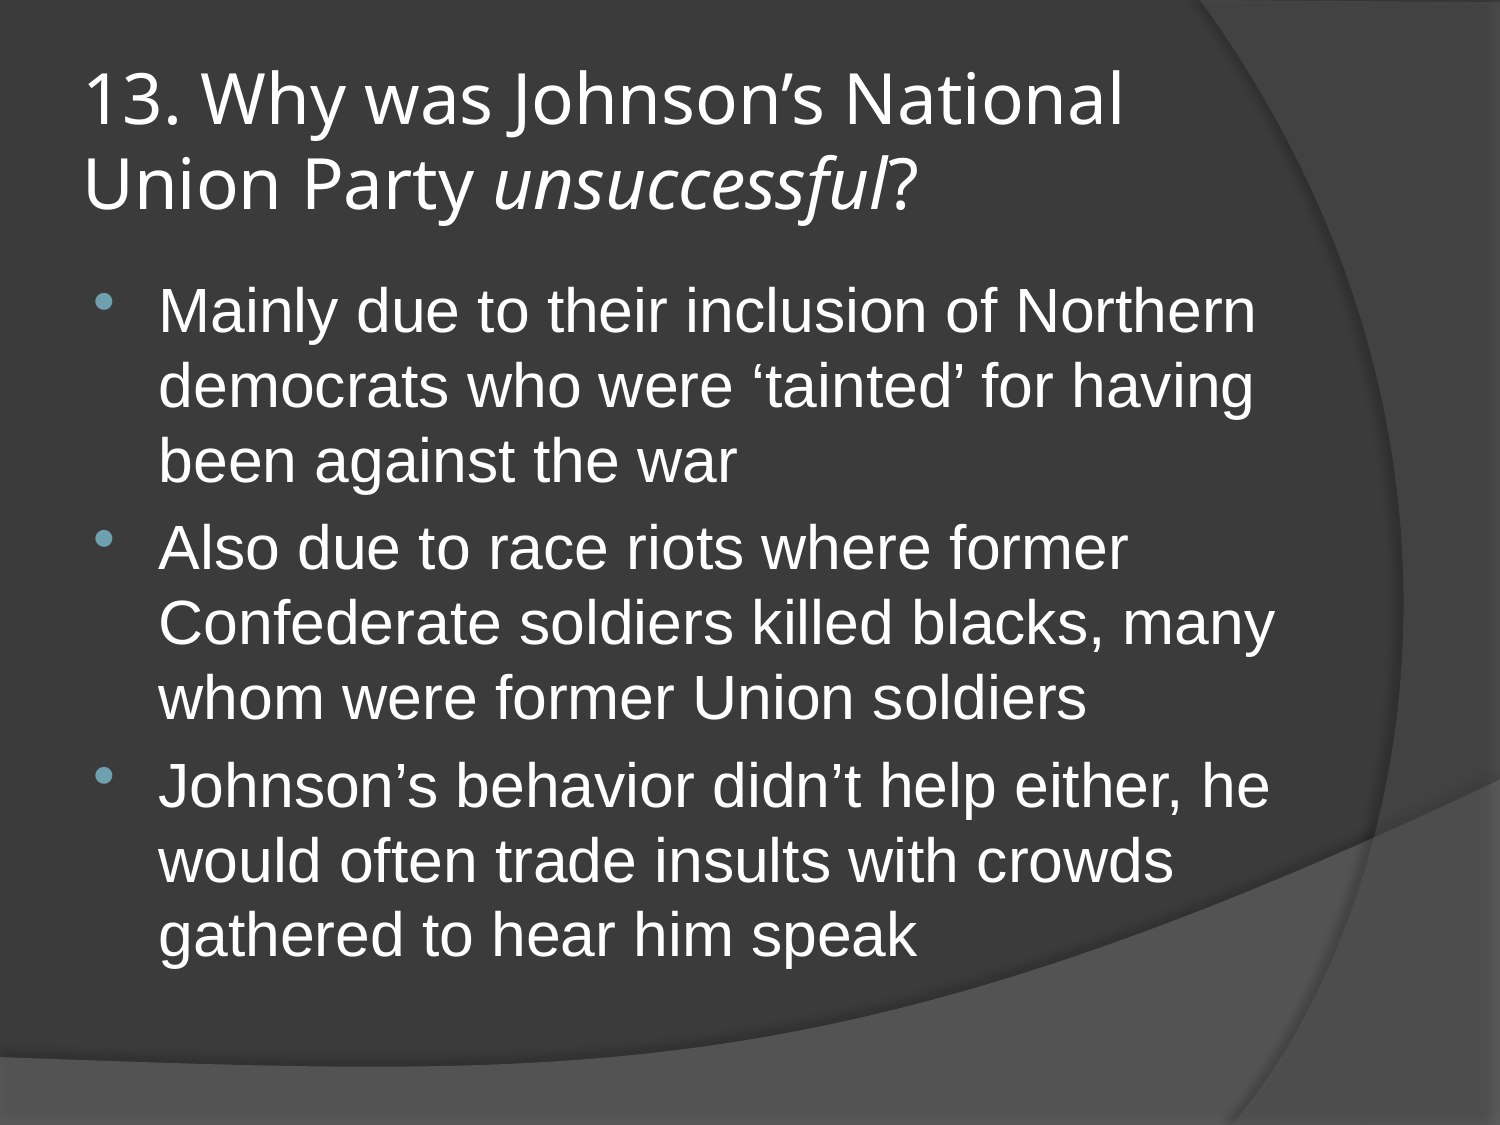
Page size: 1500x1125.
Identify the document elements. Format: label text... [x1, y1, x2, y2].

title 13. Why was Johnson’s National Union Party unsuccessful? [75, 45, 1300, 233]
list Mainly due to their inclusion of Northern democrats who were ‘tainted’ for having been against the war Also due to race riots where former Confederate soldiers killed blacks, many whom were former Union soldiers Johnson’s behavior didn’t help either, he would often trade insults with crowds gathered to hear him speak [75, 262, 1300, 1005]
